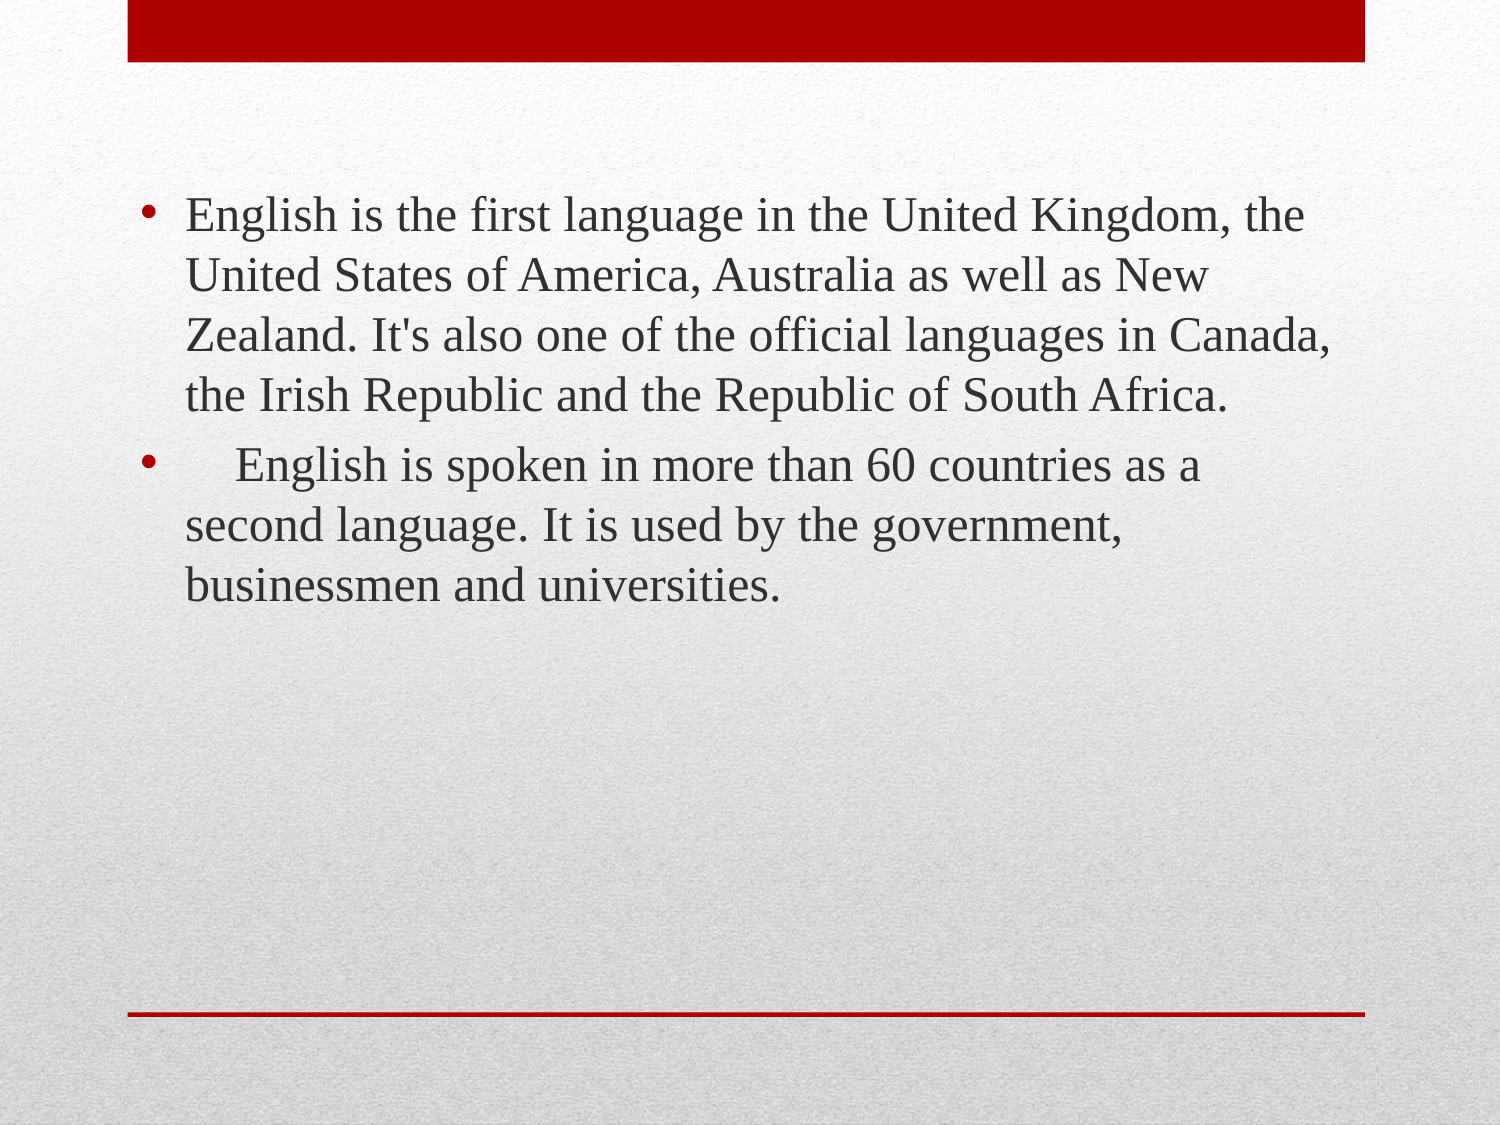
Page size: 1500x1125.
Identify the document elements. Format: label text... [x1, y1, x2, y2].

list English is the first language in the United Kingdom, the United States of America, Australia as well as New Zealand. It's also one of the official languages in Canada, the Irish Republic and the Republic of South Africa. English is spoken in more than 60 countries as a second language. It is used by the government, businessmen and universities. [125, 112, 1363, 750]
